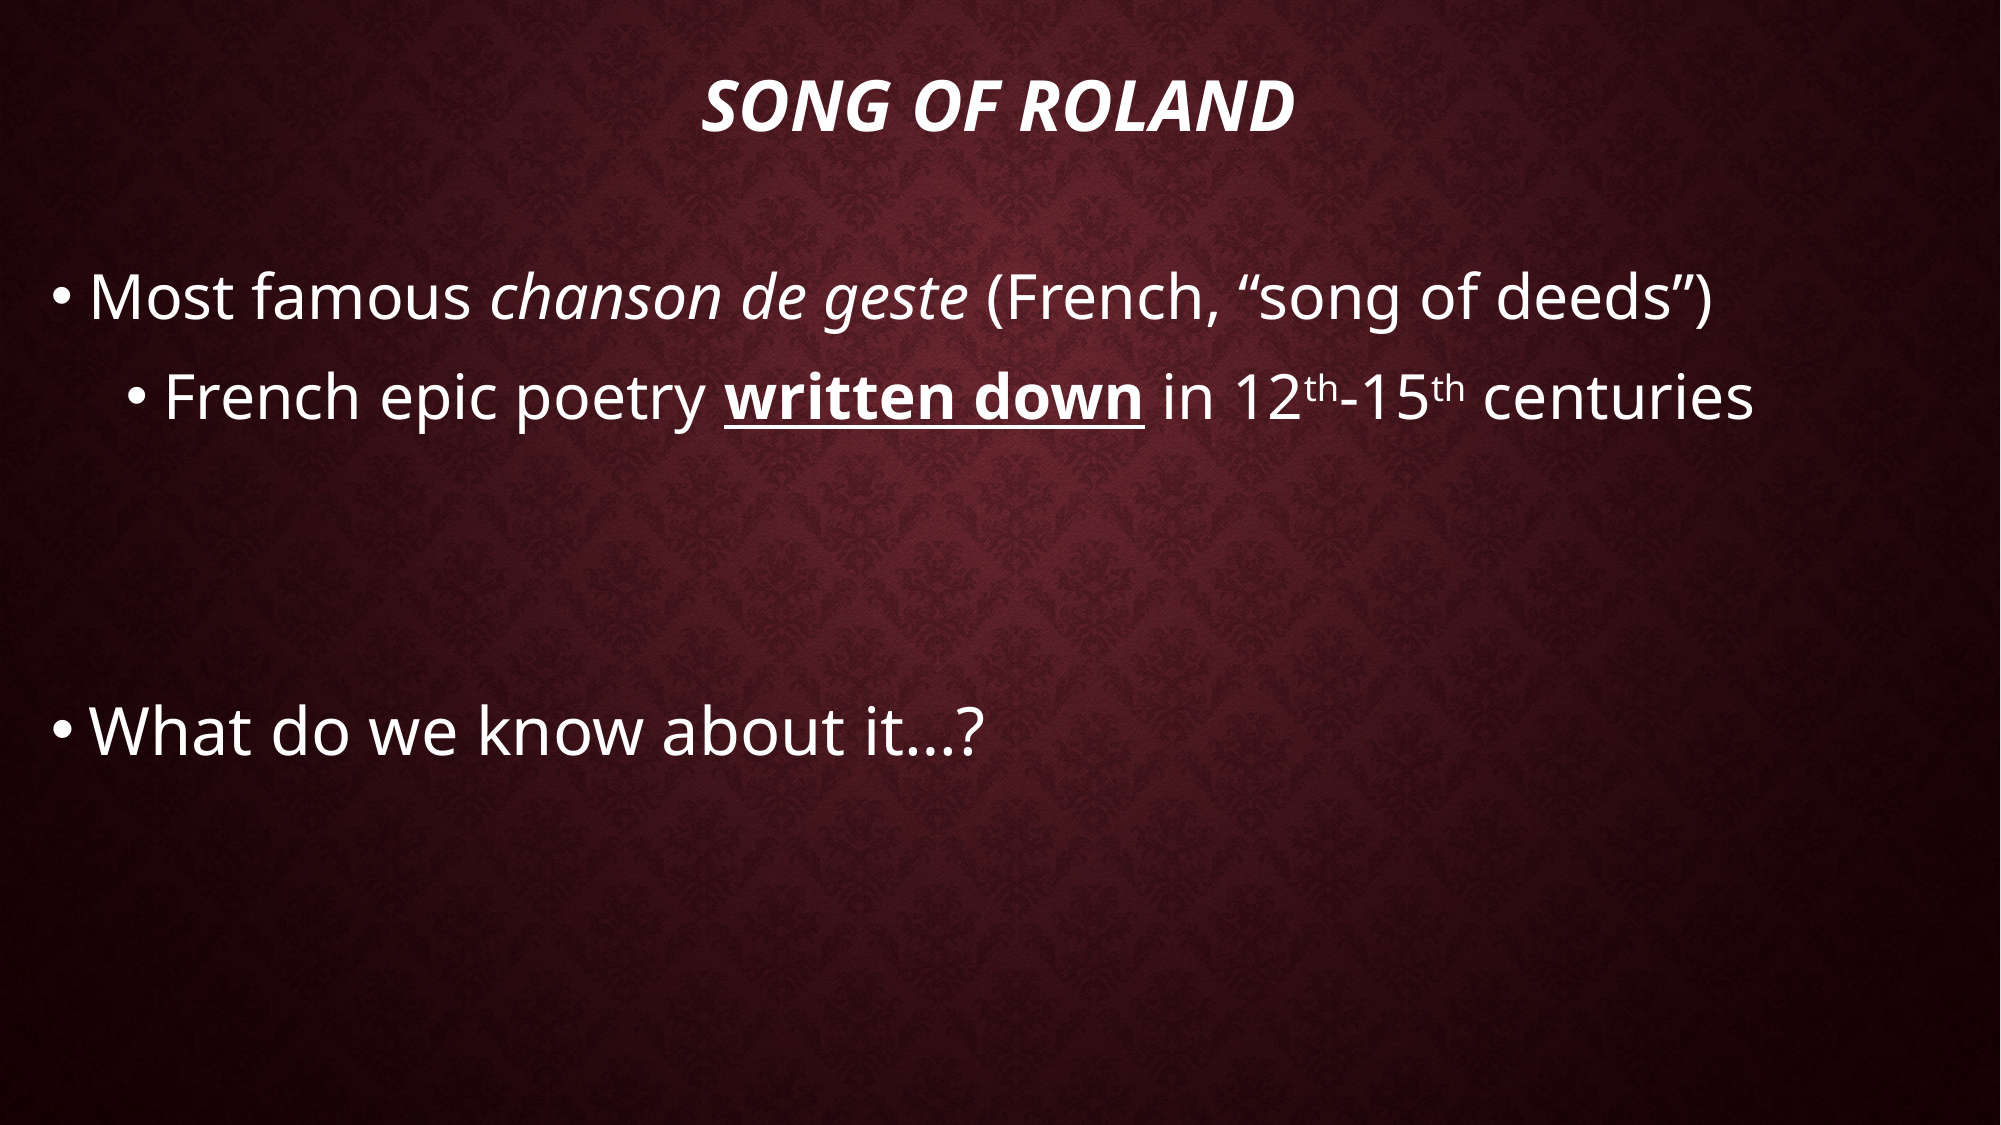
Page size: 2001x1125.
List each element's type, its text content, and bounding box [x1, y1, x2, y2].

title Song of Roland [149, 0, 1849, 218]
list Most famous chanson de geste (French, “song of deeds”) French epic poetry written down in 12th-15th centuries What do we know about it…? [35, 234, 1942, 1053]
